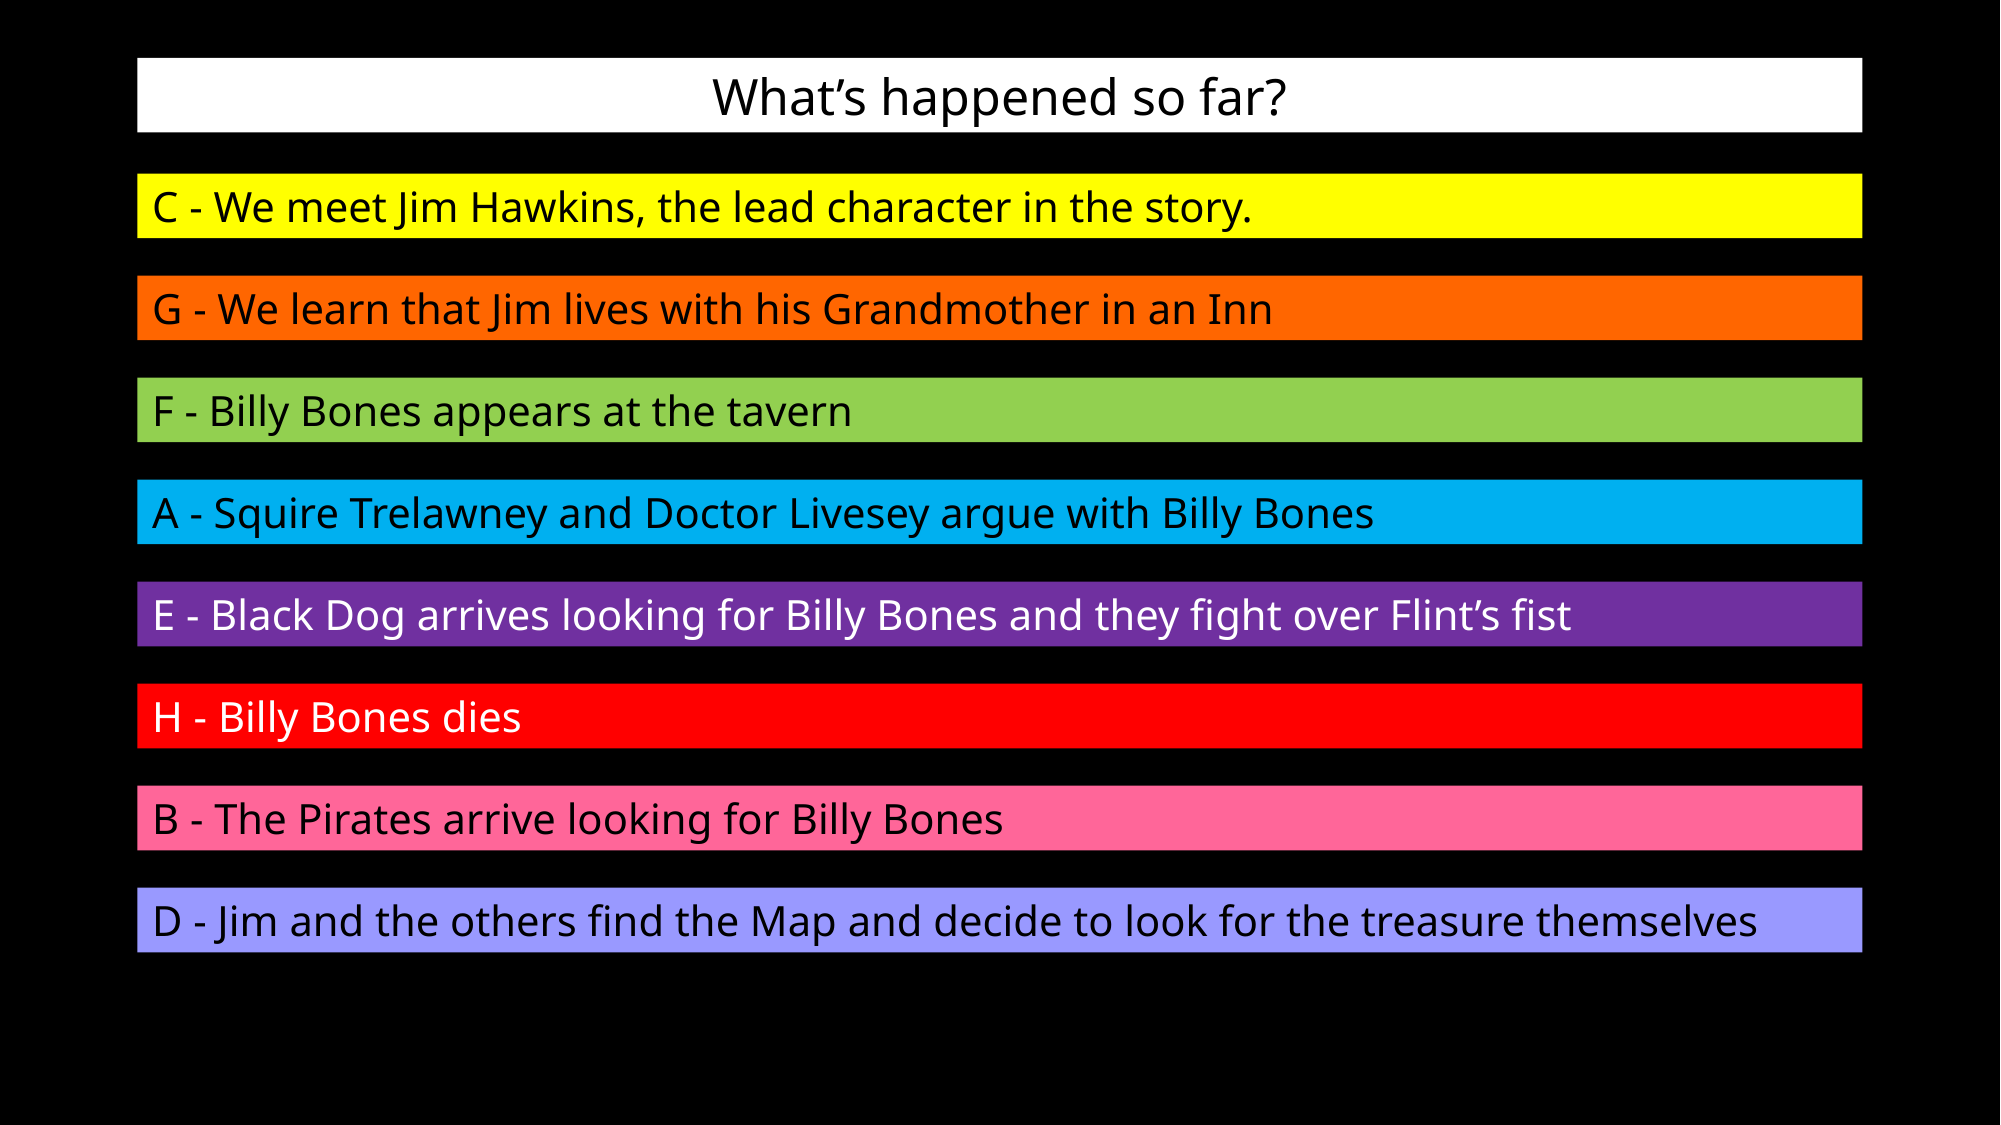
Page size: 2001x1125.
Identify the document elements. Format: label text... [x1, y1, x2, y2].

text_box What’s happened so far? [137, 57, 1863, 133]
text_box G - We learn that Jim lives with his Grandmother in an Inn [137, 275, 1863, 341]
text_box H - Billy Bones dies [137, 683, 1863, 749]
text_box F - Billy Bones appears at the tavern [137, 377, 1863, 443]
text_box C - We meet Jim Hawkins, the lead character in the story. [137, 173, 1863, 239]
text_box D - Jim and the others find the Map and decide to look for the treasure themselves [137, 887, 1863, 953]
text_box E - Black Dog arrives looking for Billy Bones and they fight over Flint’s fist [137, 581, 1863, 647]
text_box A - Squire Trelawney and Doctor Livesey argue with Billy Bones [137, 479, 1863, 545]
text_box B - The Pirates arrive looking for Billy Bones [137, 785, 1863, 851]
